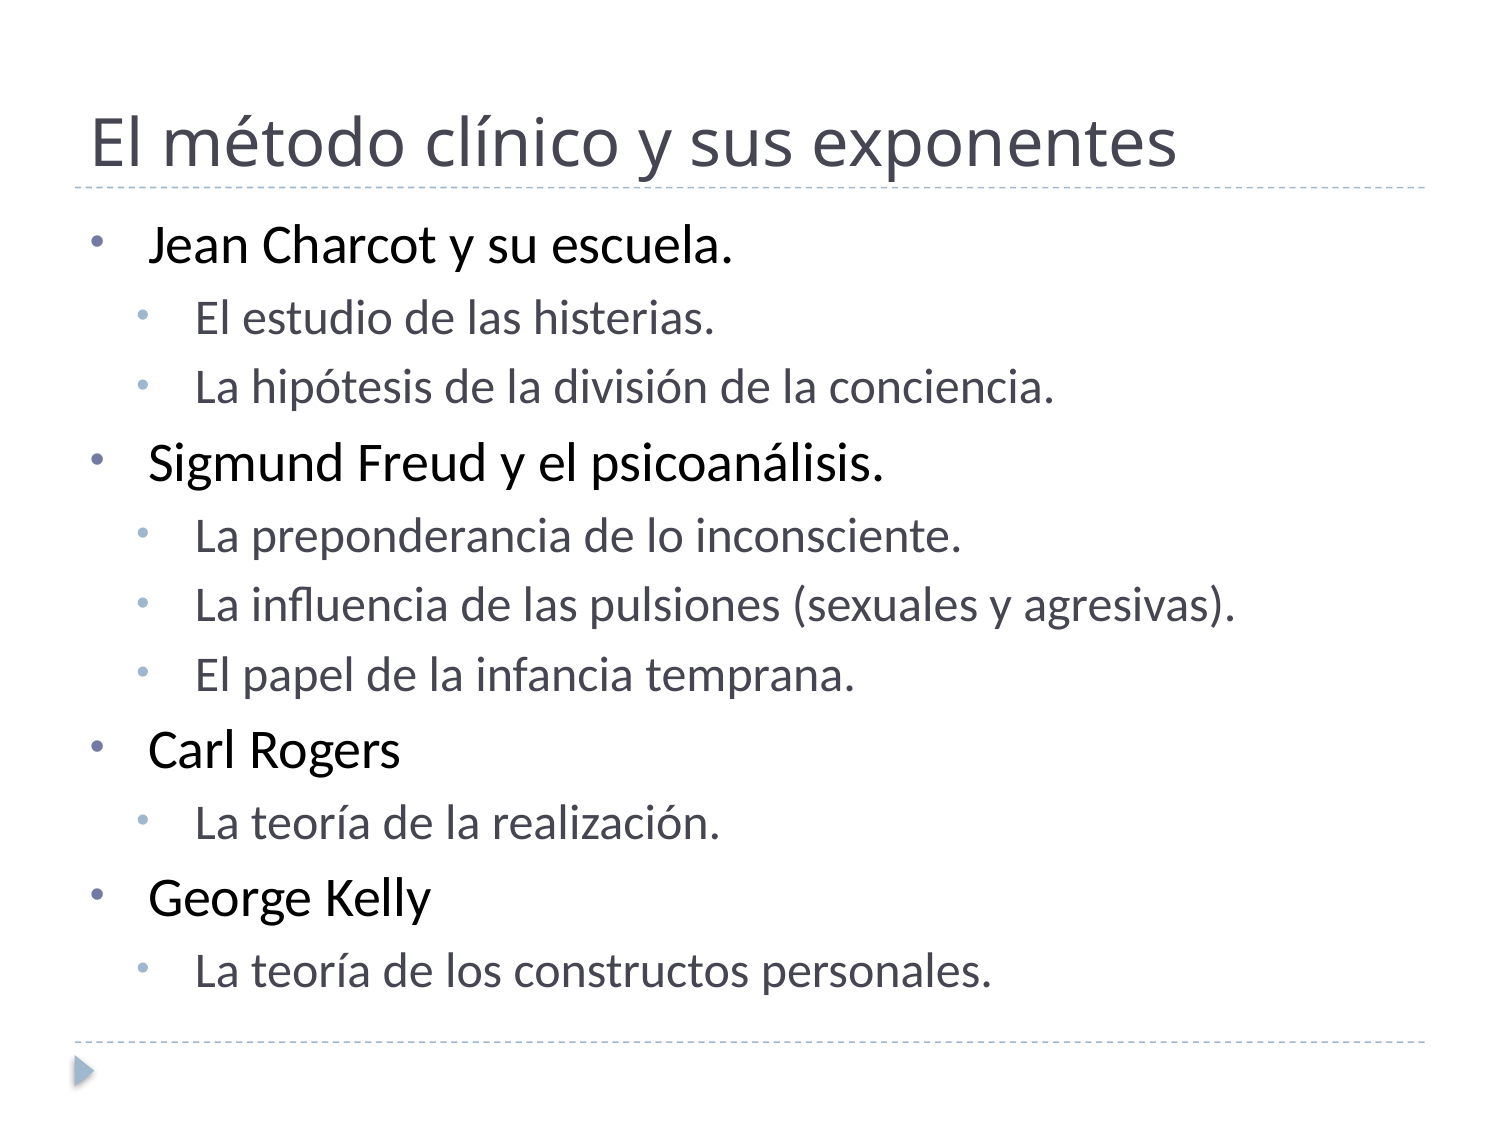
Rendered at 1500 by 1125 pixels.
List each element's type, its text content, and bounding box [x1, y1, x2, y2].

list Jean Charcot y su escuela. El estudio de las histerias. La hipótesis de la división de la conciencia. Sigmund Freud y el psicoanálisis. La preponderancia de lo inconsciente. La influencia de las pulsiones (sexuales y agresivas). El papel de la infancia temprana. Carl Rogers La teoría de la realización. George Kelly La teoría de los constructos personales. [75, 200, 1425, 1010]
title El método clínico y sus exponentes [75, 24, 1425, 188]
